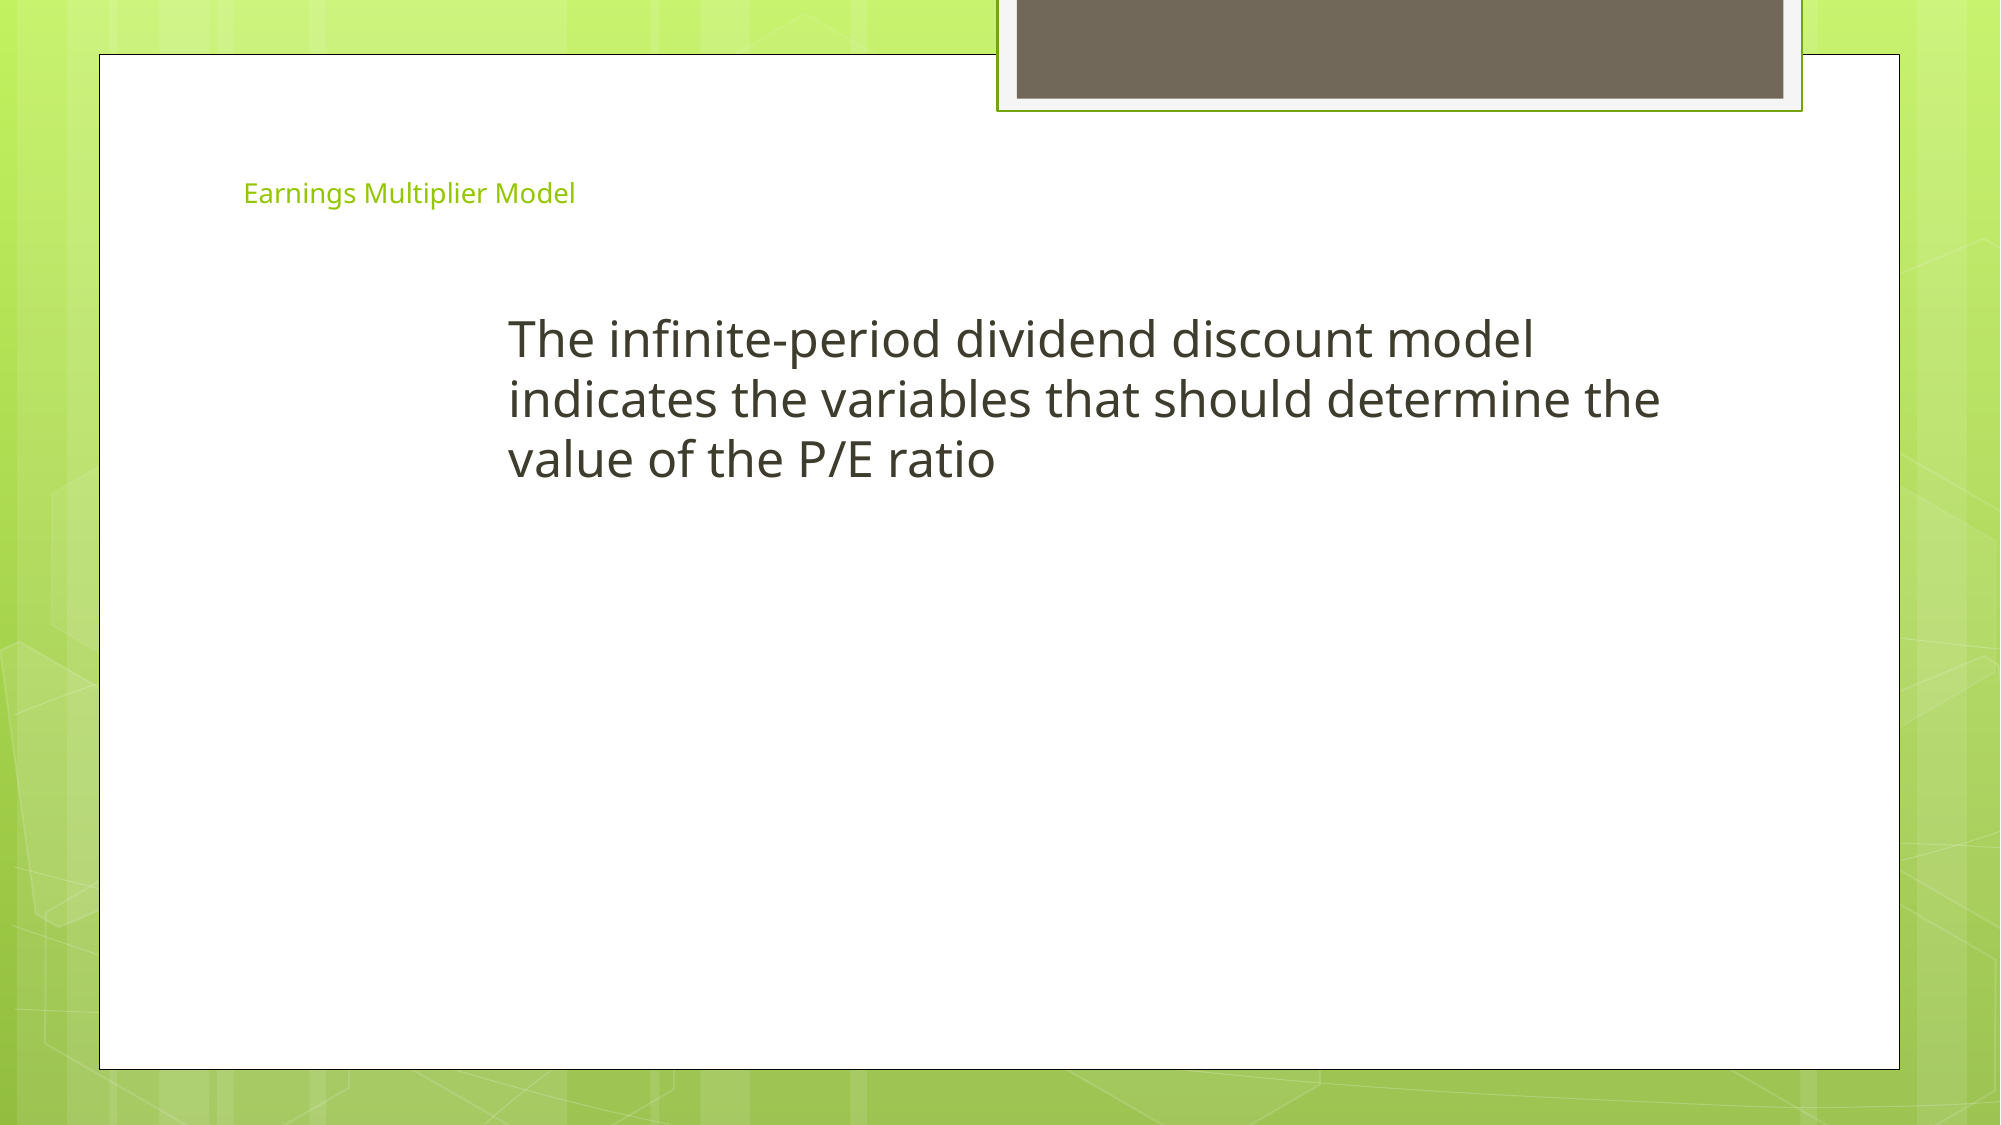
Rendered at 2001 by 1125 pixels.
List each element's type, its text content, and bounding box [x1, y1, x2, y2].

title Earnings Multiplier Model [228, 168, 1765, 217]
list The infinite-period dividend discount model indicates the variables that should determine the value of the P/E ratio [437, 299, 1713, 925]
